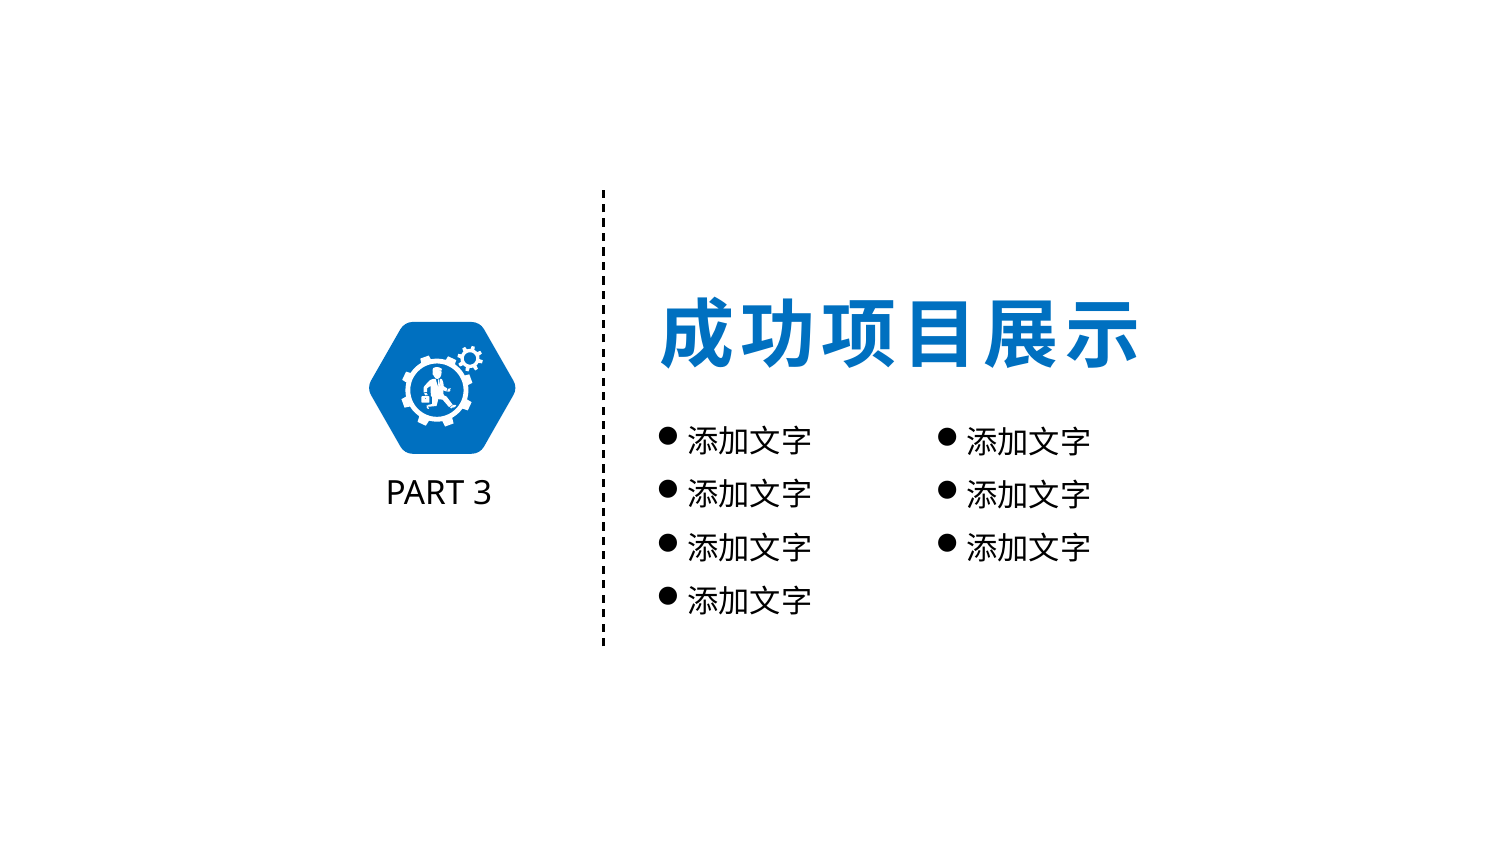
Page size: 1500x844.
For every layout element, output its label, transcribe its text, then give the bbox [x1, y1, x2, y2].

text_box 添加文字 [656, 474, 986, 513]
text_box 成功项目展示 [644, 279, 1156, 384]
text_box 添加文字 [656, 580, 986, 619]
text_box 添加文字 [656, 528, 935, 566]
text_box 添加文字 [935, 475, 1265, 513]
text_box PART 3 [385, 471, 534, 512]
text_box 添加文字 [656, 421, 935, 459]
text_box 添加文字 [935, 421, 1265, 460]
text_box 添加文字 [935, 528, 1265, 566]
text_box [368, 321, 516, 455]
